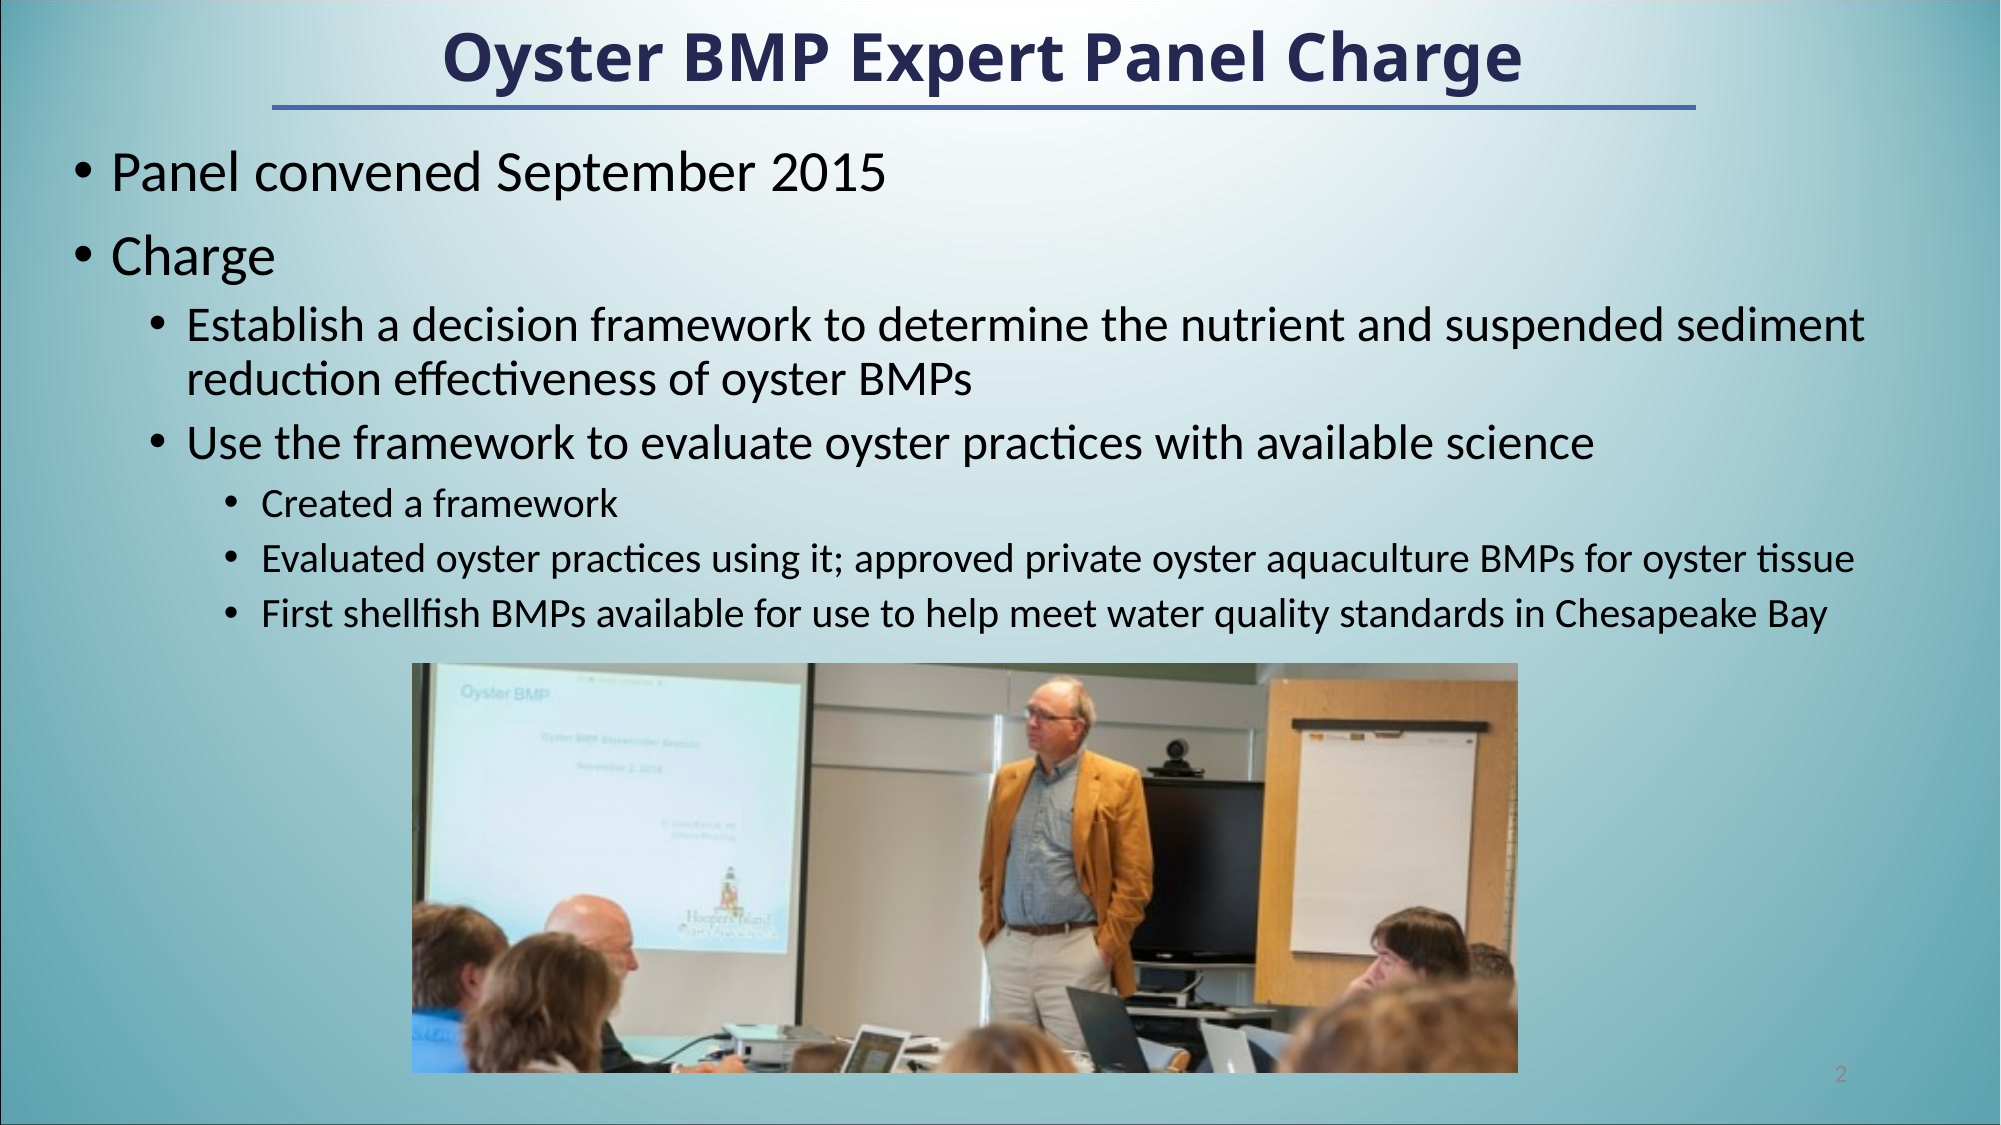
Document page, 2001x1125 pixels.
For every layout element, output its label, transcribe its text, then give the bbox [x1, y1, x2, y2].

slide_number 2 [1412, 1042, 1863, 1103]
title Oyster BMP Expert Panel Charge [0, 0, 2000, 121]
picture [0, 0, 2001, 1125]
list Panel convened September 2015 Charge Establish a decision framework to determine the nutrient and suspended sediment reduction effectiveness of oyster BMPs Use the framework to evaluate oyster practices with available science Created a framework Evaluated oyster practices using it; approved private oyster aquaculture BMPs for oyster tissue First shellfish BMPs available for use to help meet water quality standards in Chesapeake Bay [59, 133, 1938, 618]
